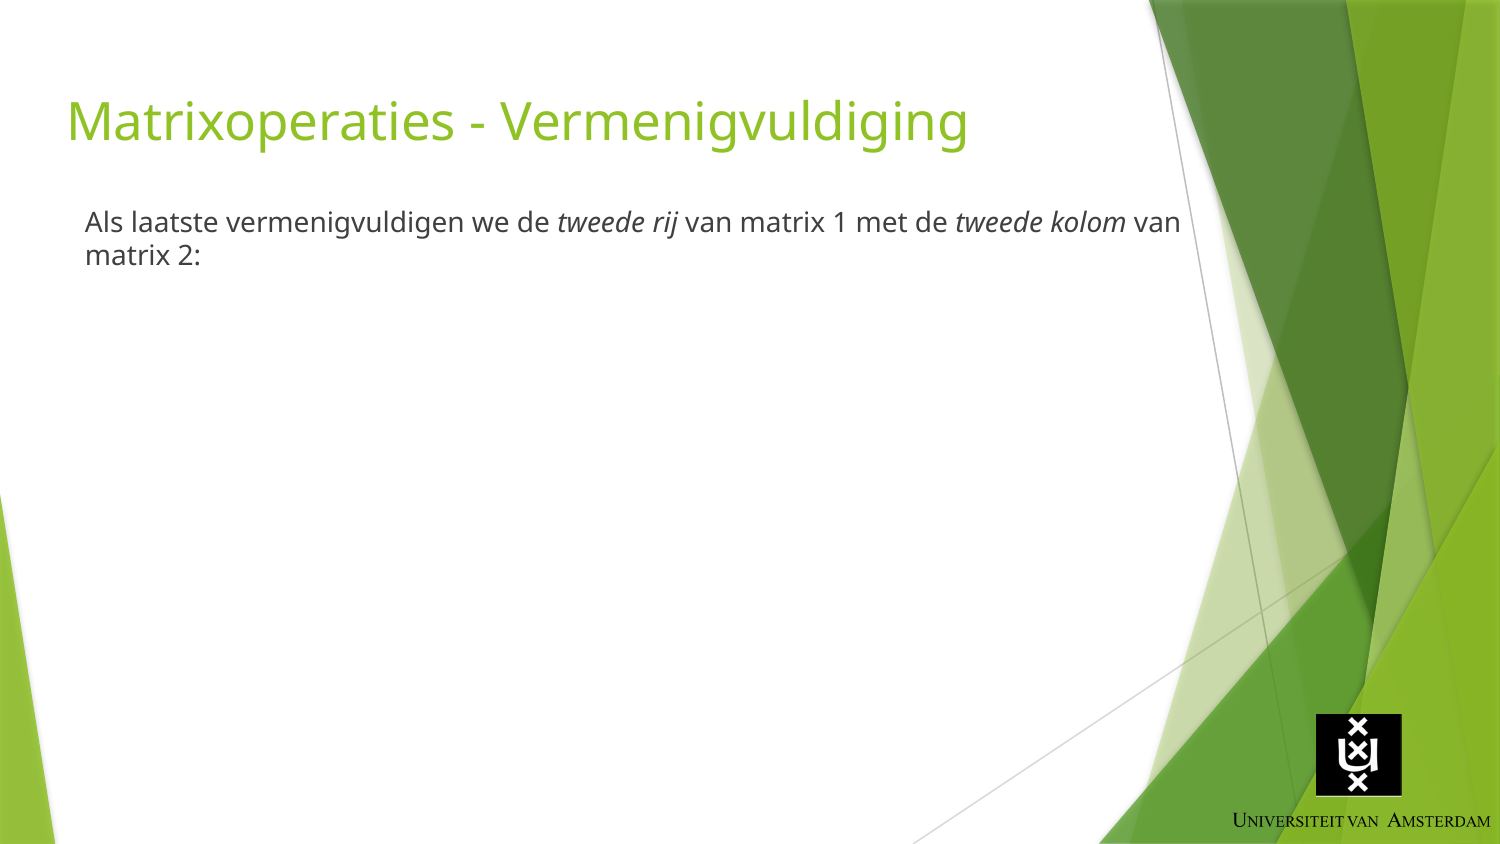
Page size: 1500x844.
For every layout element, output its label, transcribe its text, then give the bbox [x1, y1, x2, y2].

picture [1218, 714, 1500, 844]
title Matrixoperaties - Vermenigvuldiging [51, 72, 1449, 167]
